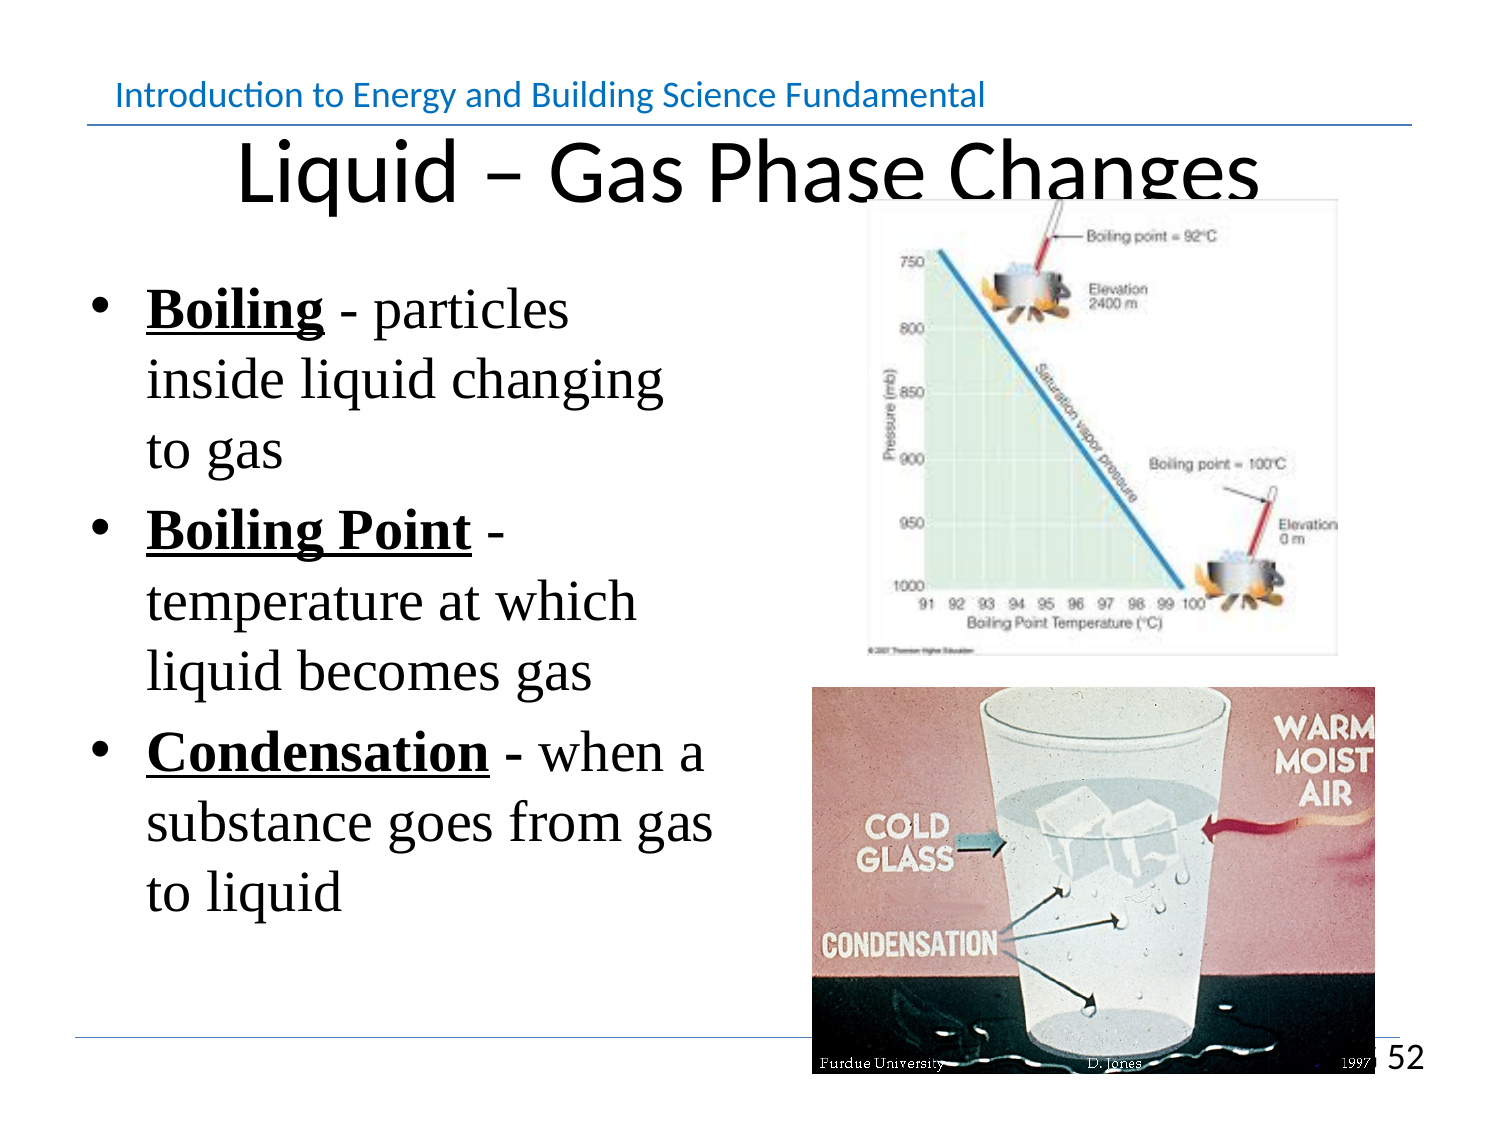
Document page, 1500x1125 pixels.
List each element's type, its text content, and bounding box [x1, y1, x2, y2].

list Boiling - particles inside liquid changing to gas Boiling Point - temperature at which liquid becomes gas Condensation - when a substance goes from gas to liquid [75, 262, 738, 1005]
picture [812, 687, 1375, 1074]
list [866, 199, 1338, 656]
title Liquid – Gas Phase Changes [75, 99, 1425, 233]
